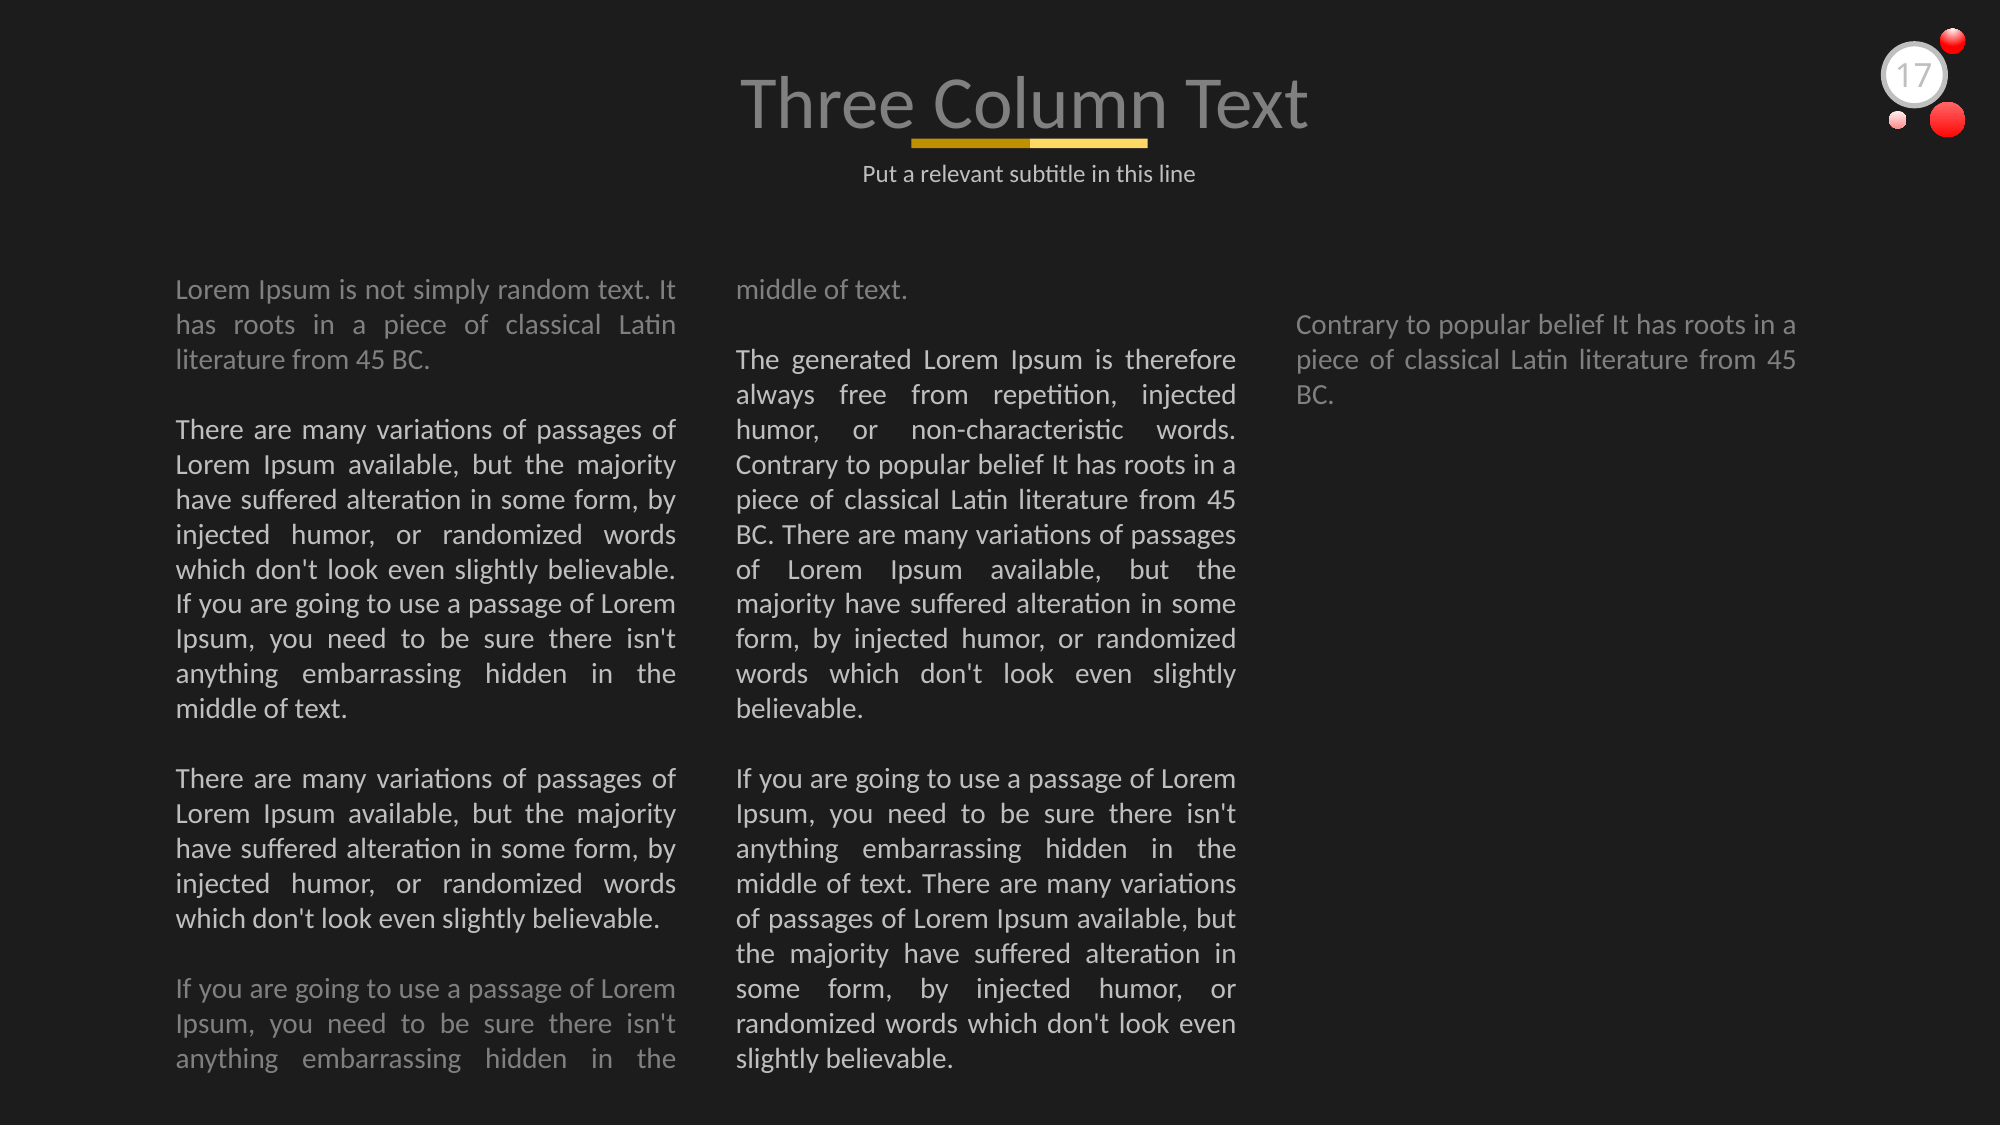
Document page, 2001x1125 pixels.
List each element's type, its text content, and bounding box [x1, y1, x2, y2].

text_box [911, 138, 1148, 149]
text_box Put a relevant subtitle in this line [792, 142, 1267, 202]
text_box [1876, 28, 1966, 138]
text_box Three Column Text [597, 1, 1454, 152]
text_box Lorem Ipsum is not simply random text. It has roots in a piece of classical Latin literature from 45 BC. There are many variations of passages of Lorem Ipsum available, but the majority have suffered alteration in some form, by injected humor, or randomized words which don't look even slightly believable. If you are going to use a passage of Lorem Ipsum, you need to be sure there isn't anything embarrassing hidden in the middle of text. There are many variations of passages of Lorem Ipsum available, but the majority have suffered alteration in some form, by injected humor, or randomized words which don't look even slightly believable. If you are going to use a passage of Lorem Ipsum, you need to be sure there isn't anything embarrassing hidden in the middle of text. The generated Lorem Ipsum is therefore always free from repetition, injected humor, or non-characteristic words. Contrary to popular belief It has roots in a piece of classical Latin literature from 45 BC. There are many variations of passages of Lorem Ipsum available, but the majority have suffered alteration in some form, by injected humor, or randomized words which don't look even slightly believable. If you are going to use a passage of Lorem Ipsum, you need to be sure there isn't anything embarrassing hidden in the middle of text. There are many variations of passages of Lorem Ipsum available, but the majority have suffered alteration in some form, by injected humor, or randomized words which don't look even slightly believable. Contrary to popular belief It has roots in a piece of classical Latin literature from 45 BC. [160, 262, 1821, 1092]
